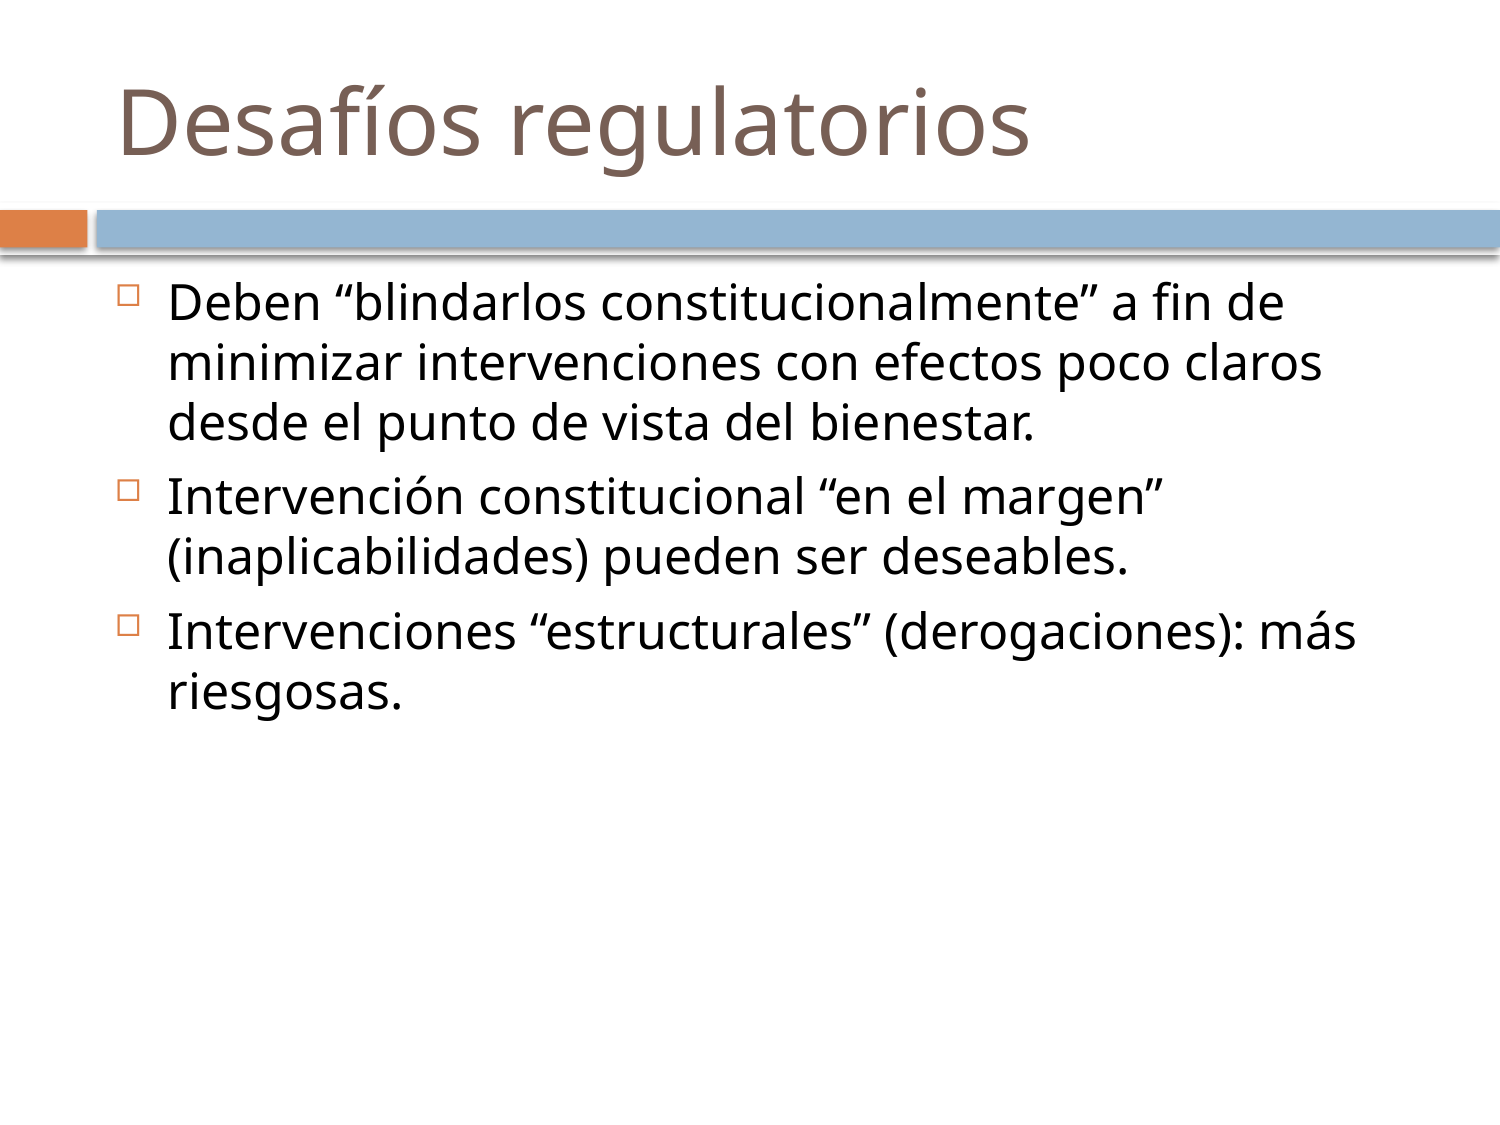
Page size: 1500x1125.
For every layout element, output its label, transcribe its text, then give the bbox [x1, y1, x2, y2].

list Deben “blindarlos constitucionalmente” a fin de minimizar intervenciones con efectos poco claros desde el punto de vista del bienestar. Intervención constitucional “en el margen” (inaplicabilidades) pueden ser deseables. Intervenciones “estructurales” (derogaciones): más riesgosas. [100, 262, 1438, 1005]
title Desafíos regulatorios [100, 37, 1438, 200]
